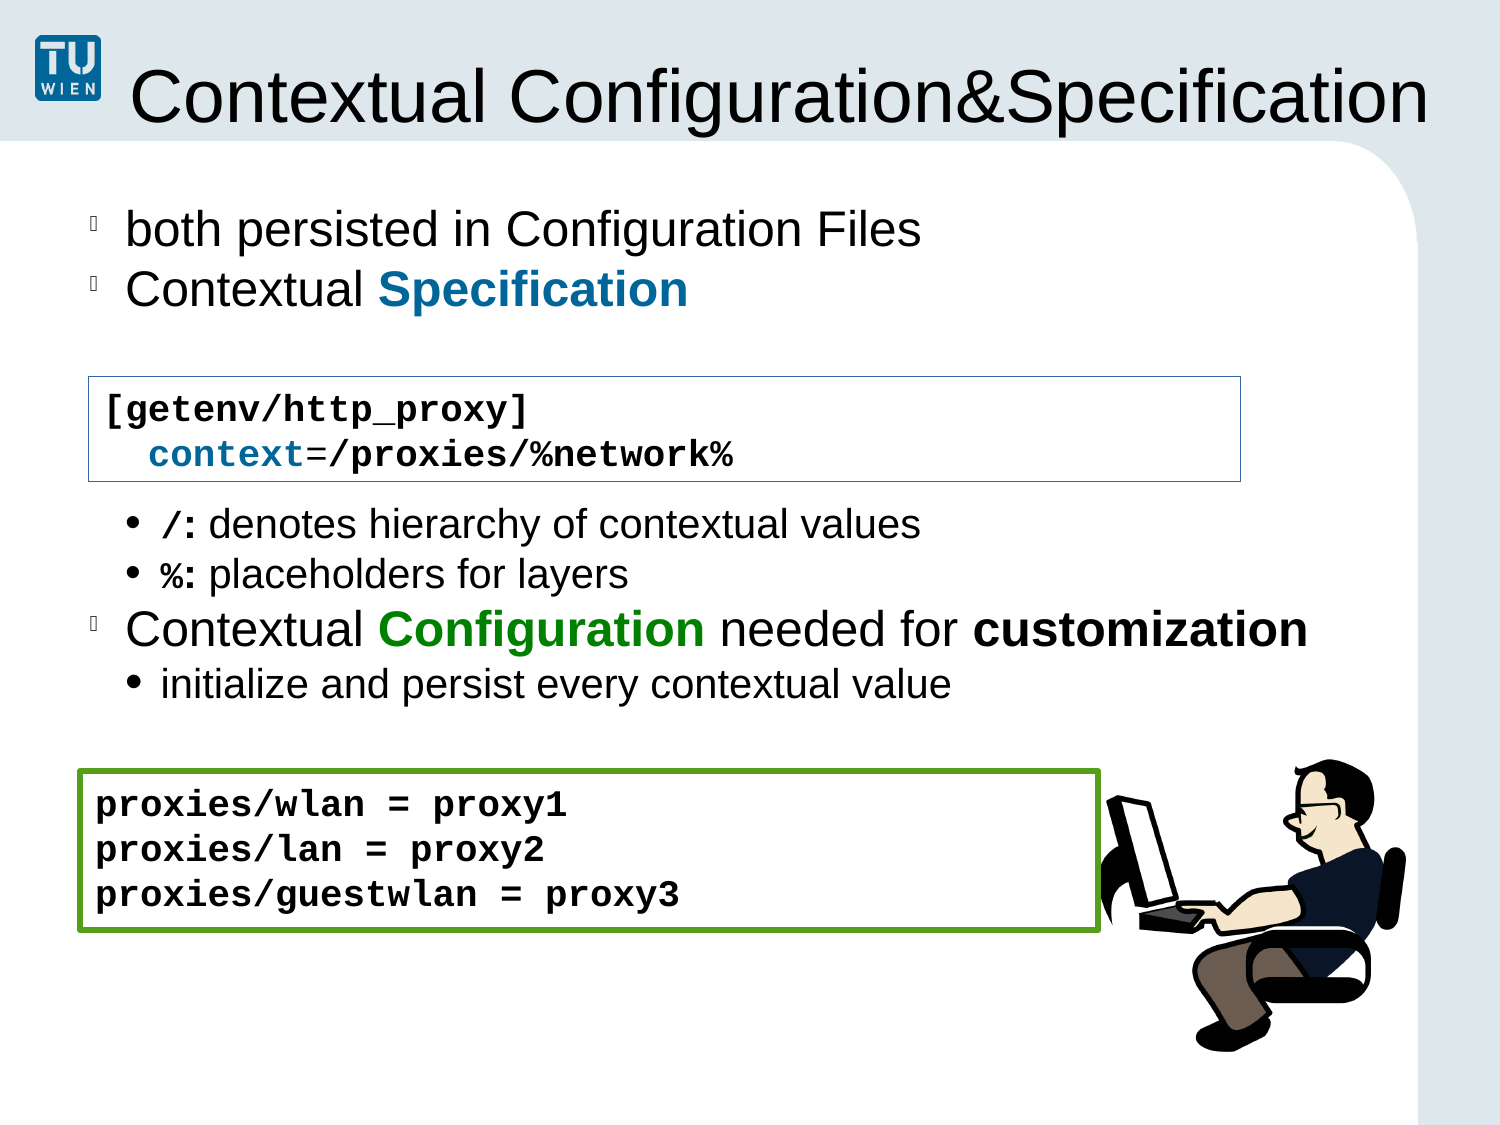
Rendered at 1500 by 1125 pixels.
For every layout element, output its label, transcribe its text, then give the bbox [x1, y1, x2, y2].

picture [50, 51, 56, 74]
picture [42, 83, 46, 94]
text_box both persisted in Configuration Files Contextual Specification /: denotes hierarchy of contextual values %: placeholders for layers Contextual Configuration needed for customization initialize and persist every contextual value [74, 188, 1425, 1014]
picture [69, 42, 80, 74]
text_box Contextual Configuration&Specification [129, 2, 1453, 183]
picture [72, 83, 78, 94]
picture [47, 85, 53, 94]
picture [41, 42, 64, 48]
text_box proxies/wlan = proxy1 proxies/lan = proxy2 proxies/guestwlan = proxy3 [80, 771, 1093, 931]
picture [90, 83, 94, 94]
picture [0, 140, 1419, 1125]
picture [83, 42, 94, 74]
text_box [getenv/http_proxy] context=/proxies/%network% [88, 376, 1241, 482]
